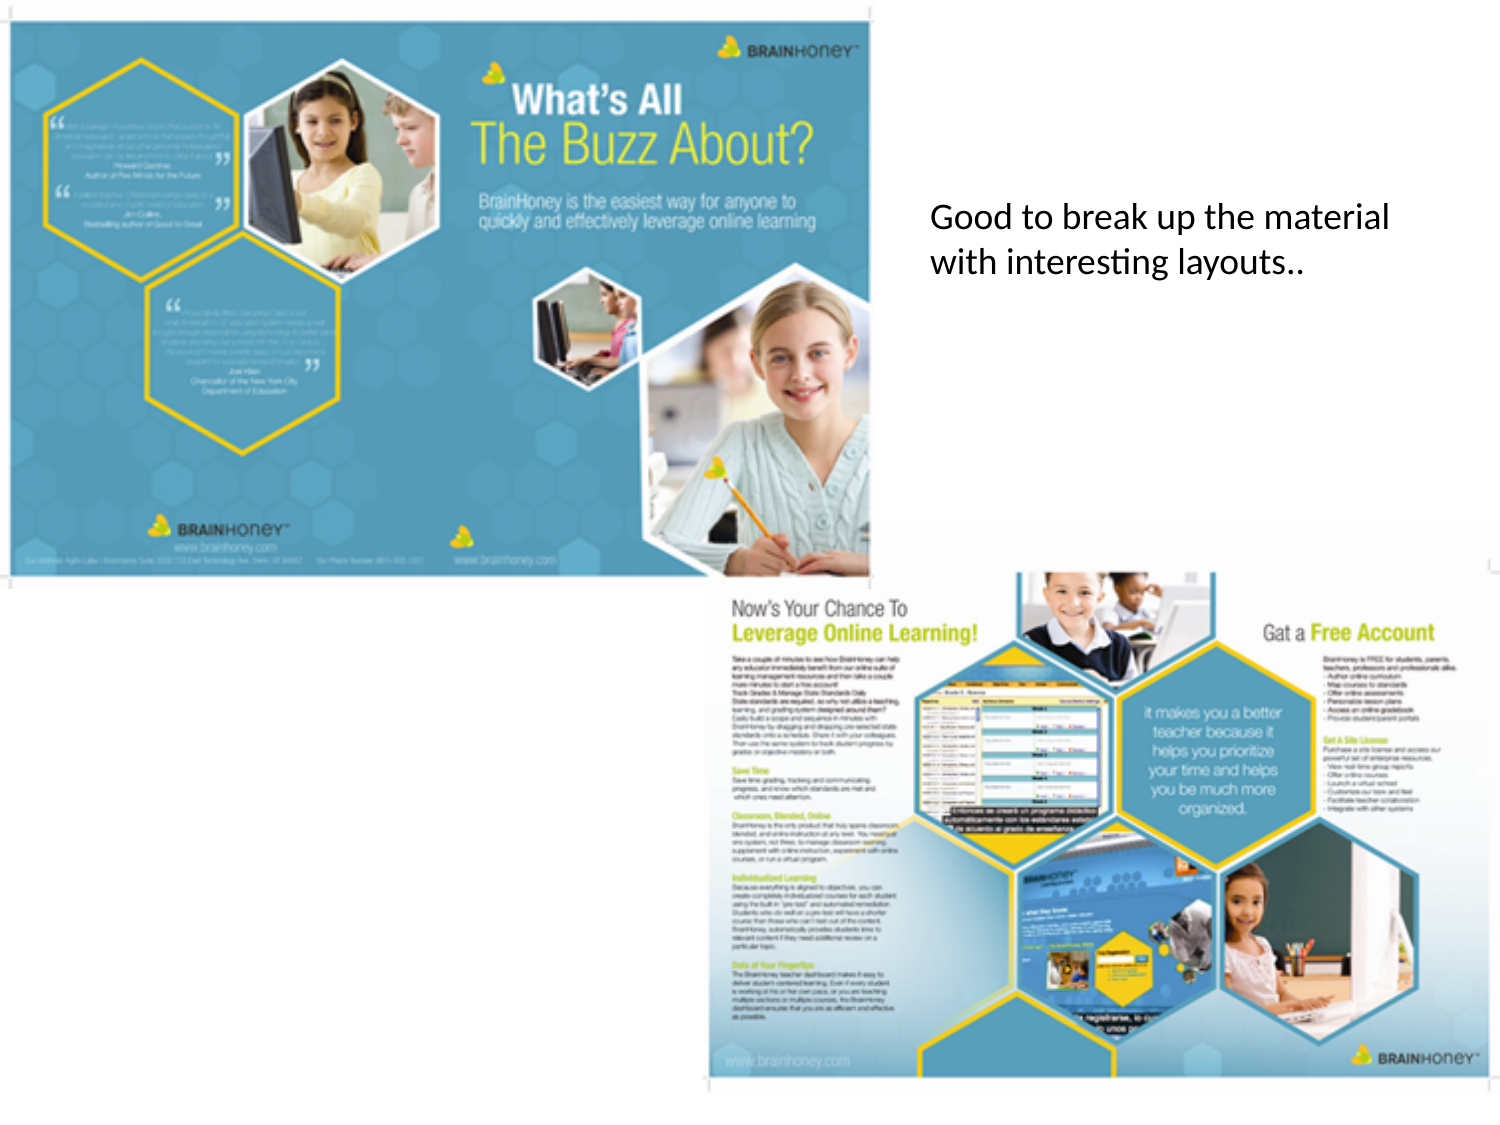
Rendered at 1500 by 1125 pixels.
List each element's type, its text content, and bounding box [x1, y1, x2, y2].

picture [0, 0, 1500, 1095]
text_box Good to break up the material with interesting layouts.. [915, 184, 1436, 290]
